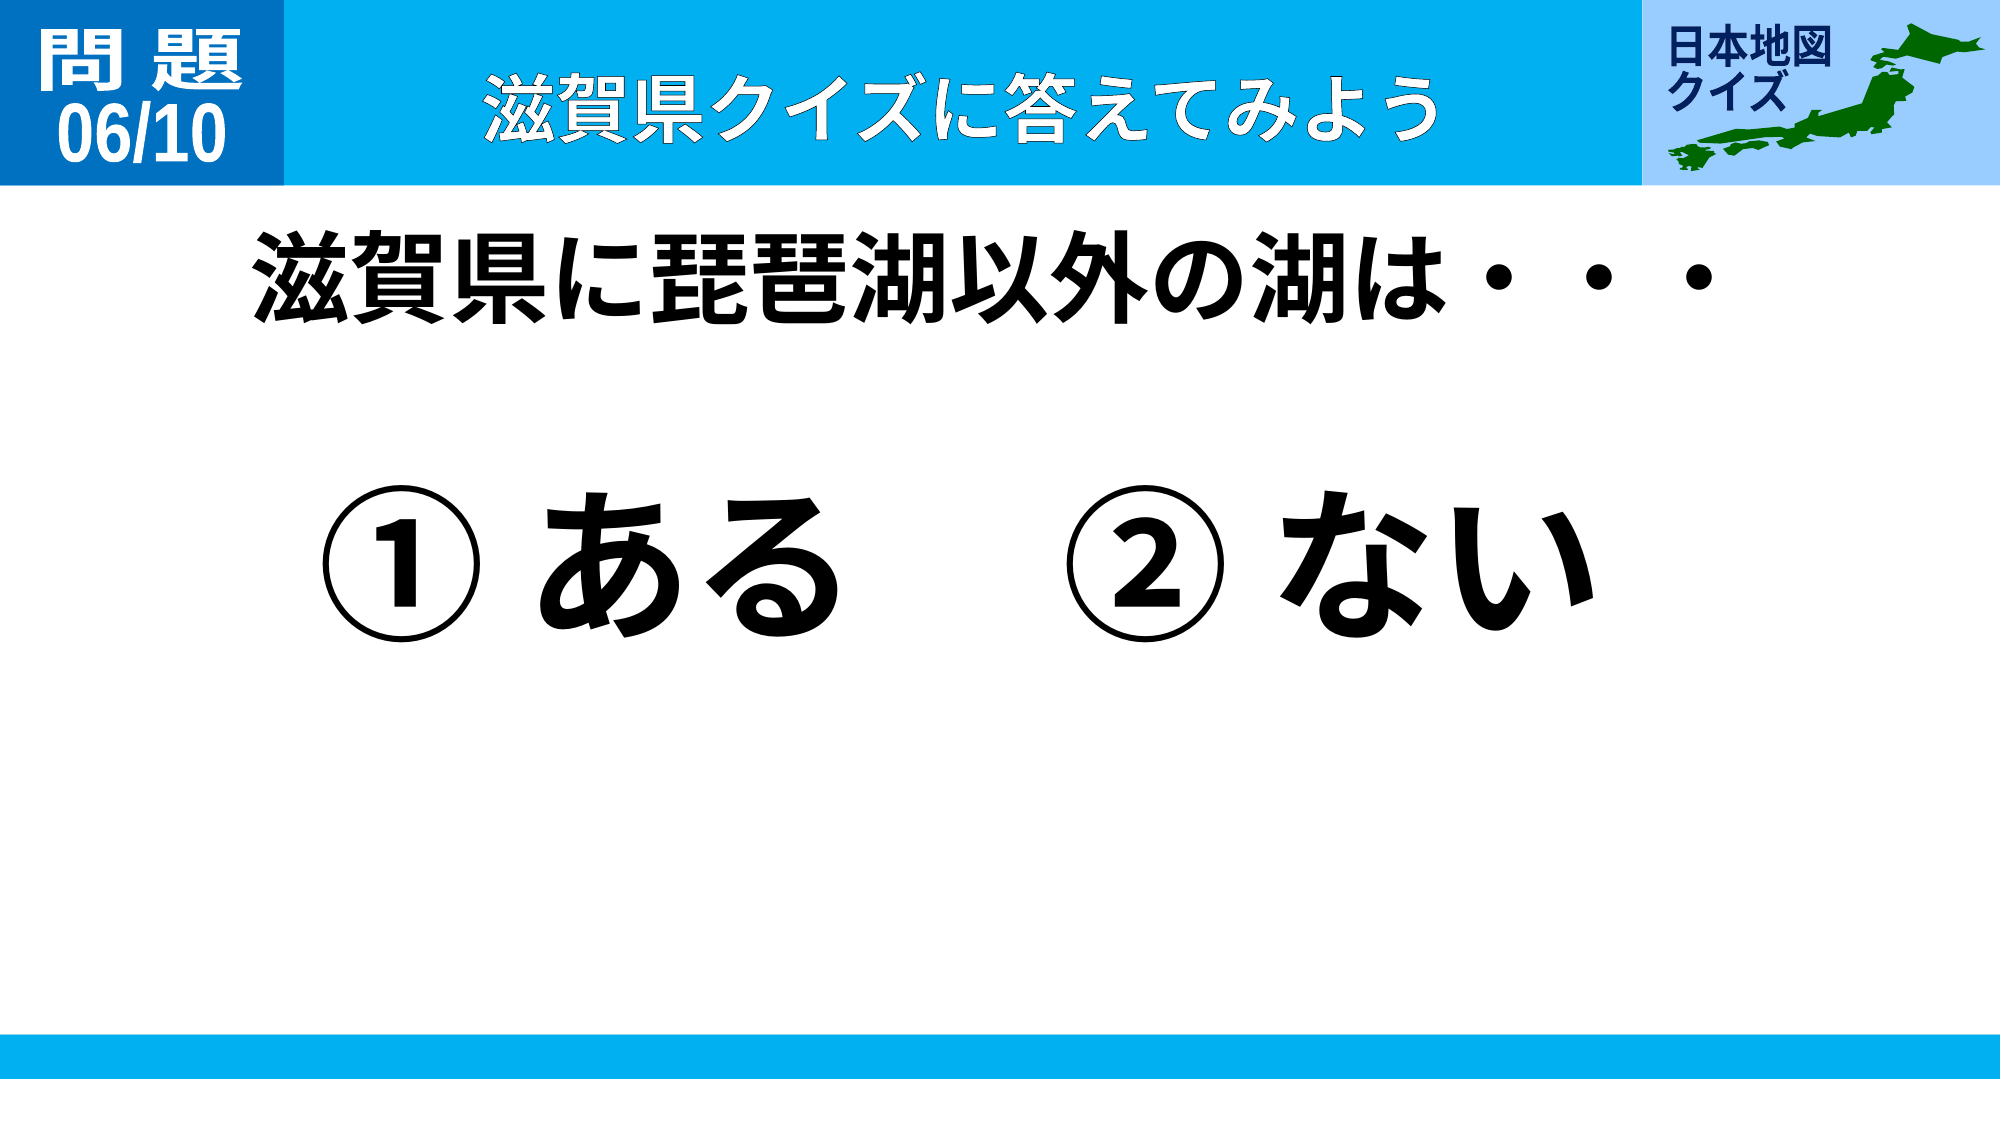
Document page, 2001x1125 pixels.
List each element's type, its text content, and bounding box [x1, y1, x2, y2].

text_box ①ある [303, 453, 874, 669]
text_box 滋賀県に琵琶湖以外の湖は・・・ [235, 208, 1765, 343]
text_box [0, 1034, 2000, 1079]
text_box ②ない [1047, 453, 1618, 669]
